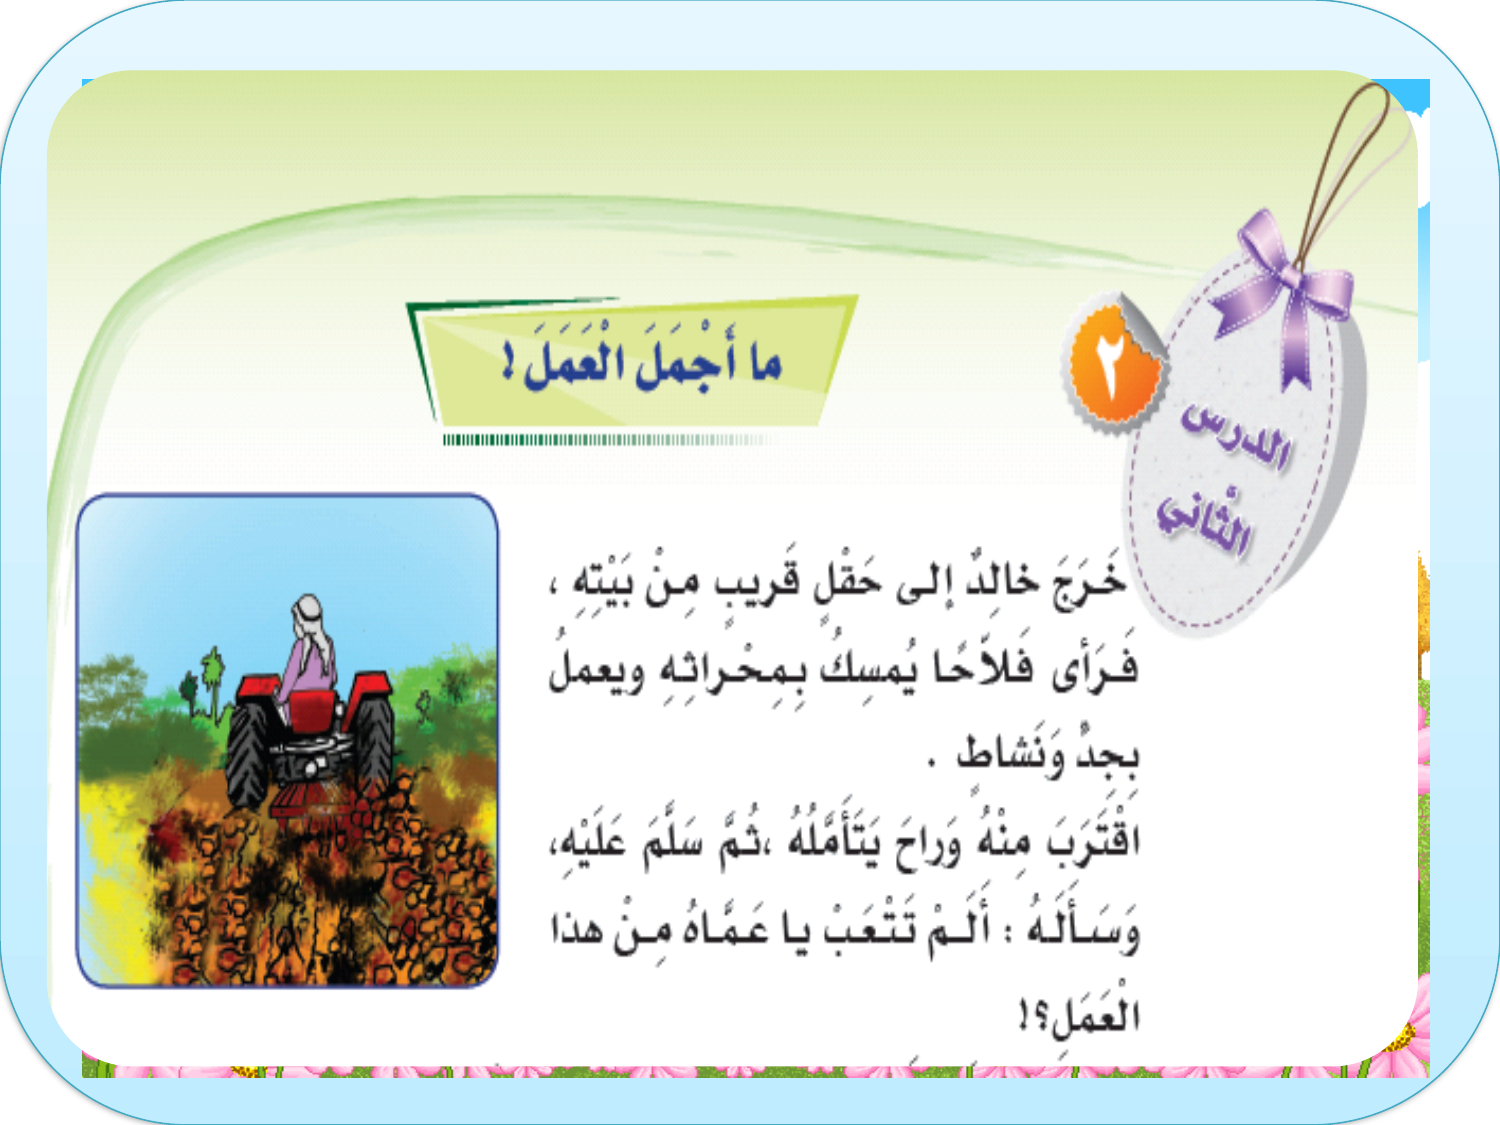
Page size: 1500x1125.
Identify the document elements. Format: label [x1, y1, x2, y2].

text_box [0, 0, 1500, 1125]
picture [46, 70, 1430, 1079]
